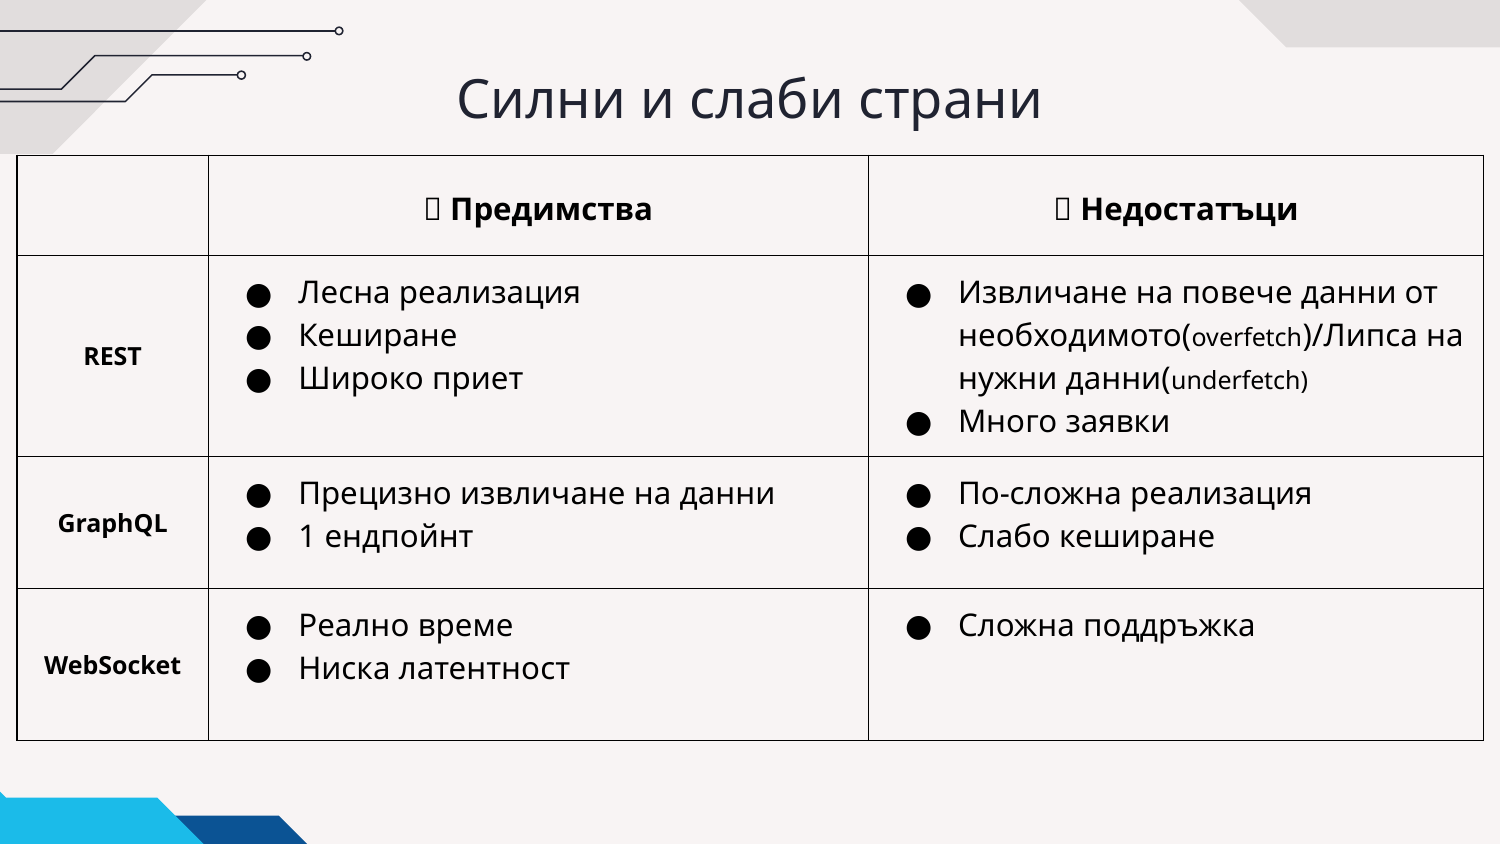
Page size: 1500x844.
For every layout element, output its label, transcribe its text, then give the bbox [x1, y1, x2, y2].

table_cell Извличане на повече данни от необходимото(overfetch)/Липса на нужни данни(underfetch) Много заявки [869, 256, 1483, 456]
table_cell Прецизно извличане на данни 1 ендпойнт [209, 457, 868, 588]
table_cell GraphQL [18, 457, 208, 588]
table_cell Сложна поддръжка [869, 589, 1483, 740]
table_cell По-сложна реализация Слабо кеширане [869, 457, 1483, 588]
table_header ❌ Недостатъци [869, 156, 1483, 255]
title Силни и слаби страни [118, 49, 1382, 144]
table_cell Реално време Ниска латентност [209, 589, 868, 740]
table_header ✅ Предимства [209, 156, 868, 255]
table_cell WebSocket [18, 589, 208, 740]
table_cell Лесна реализация Кеширане Широко приет [209, 256, 868, 456]
table_header [18, 156, 208, 255]
table_cell REST [18, 256, 208, 456]
